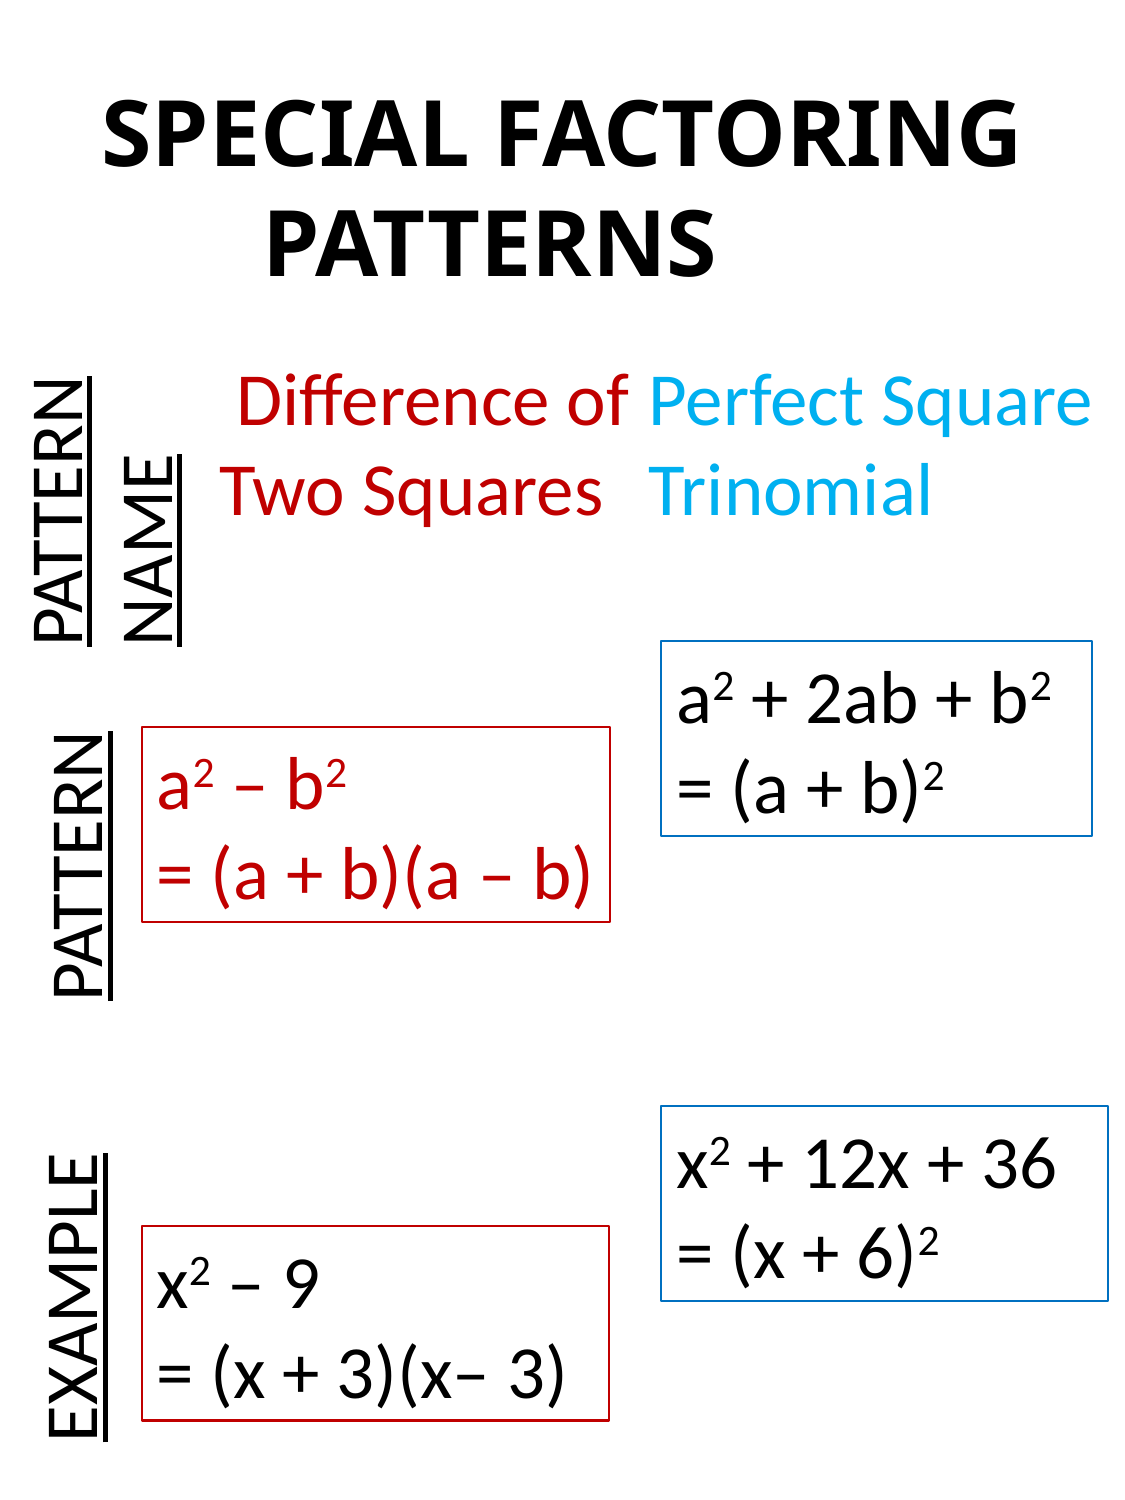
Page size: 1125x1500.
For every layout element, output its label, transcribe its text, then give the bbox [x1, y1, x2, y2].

text_box x2 – 9 = (x + 3)(x– 3) [141, 1225, 610, 1421]
title SPECIAL FACTORING PATTERNS [56, 60, 1069, 310]
text_box EXAMPLE [15, 1148, 137, 1458]
text_box x2 + 12x + 36 = (x + 6)2 [661, 1106, 1108, 1301]
text_box PATTERN NAME [0, 337, 213, 662]
text_box a2 + 2ab + b2 = (a + b)2 [661, 640, 1093, 836]
text_box Perfect Square Trinomial [633, 342, 1125, 538]
text_box a2 – b2 = (a + b)(a – b) [141, 727, 611, 923]
text_box PATTERN [20, 710, 142, 1016]
text_box Difference of Two Squares [204, 342, 633, 538]
